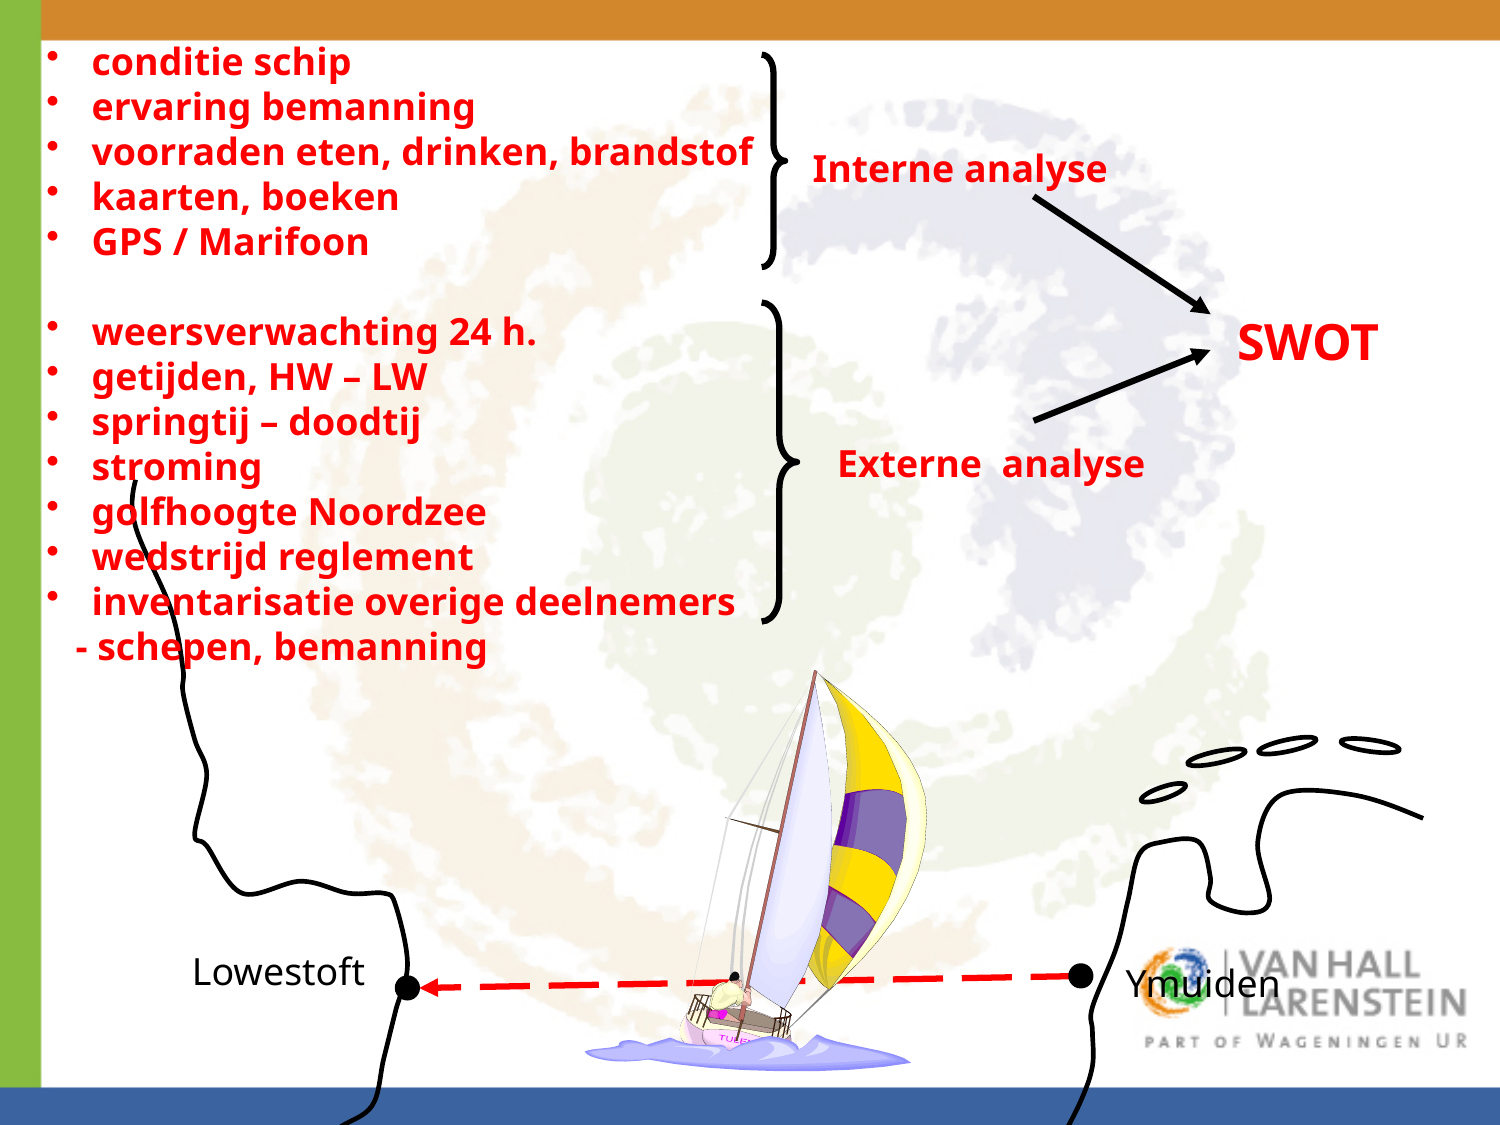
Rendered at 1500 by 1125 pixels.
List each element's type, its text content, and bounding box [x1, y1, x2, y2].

text_box [1340, 738, 1400, 753]
text_box [761, 54, 786, 268]
text_box Externe analyse [822, 432, 1161, 493]
text_box SWOT [1222, 302, 1471, 378]
text_box [1141, 783, 1186, 803]
text_box [1114, 790, 1424, 952]
text_box conditie schip ervaring bemanning voorraden eten, drinken, brandstof kaarten, boeken GPS / Marifoon weersverwachting 24 h. getijden, HW – LW springtij – doodtij stroming golfhoogte Noordzee wedstrijd reglement inventarisatie overige deelnemers - schepen, bemanning [31, 30, 769, 811]
text_box [395, 976, 420, 1000]
text_box [1069, 964, 1093, 988]
text_box [1033, 196, 1211, 315]
text_box [1068, 964, 1208, 1125]
text_box [761, 302, 798, 622]
text_box [1258, 737, 1317, 755]
text_box [1187, 748, 1246, 766]
text_box Ymuiden [1110, 952, 1296, 1012]
text_box [125, 811, 408, 1125]
text_box Lowestoft [177, 940, 380, 1001]
text_box Interne analyse [797, 137, 1124, 197]
text_box [1033, 348, 1211, 421]
picture [0, 0, 1500, 1125]
text_box [420, 981, 434, 994]
